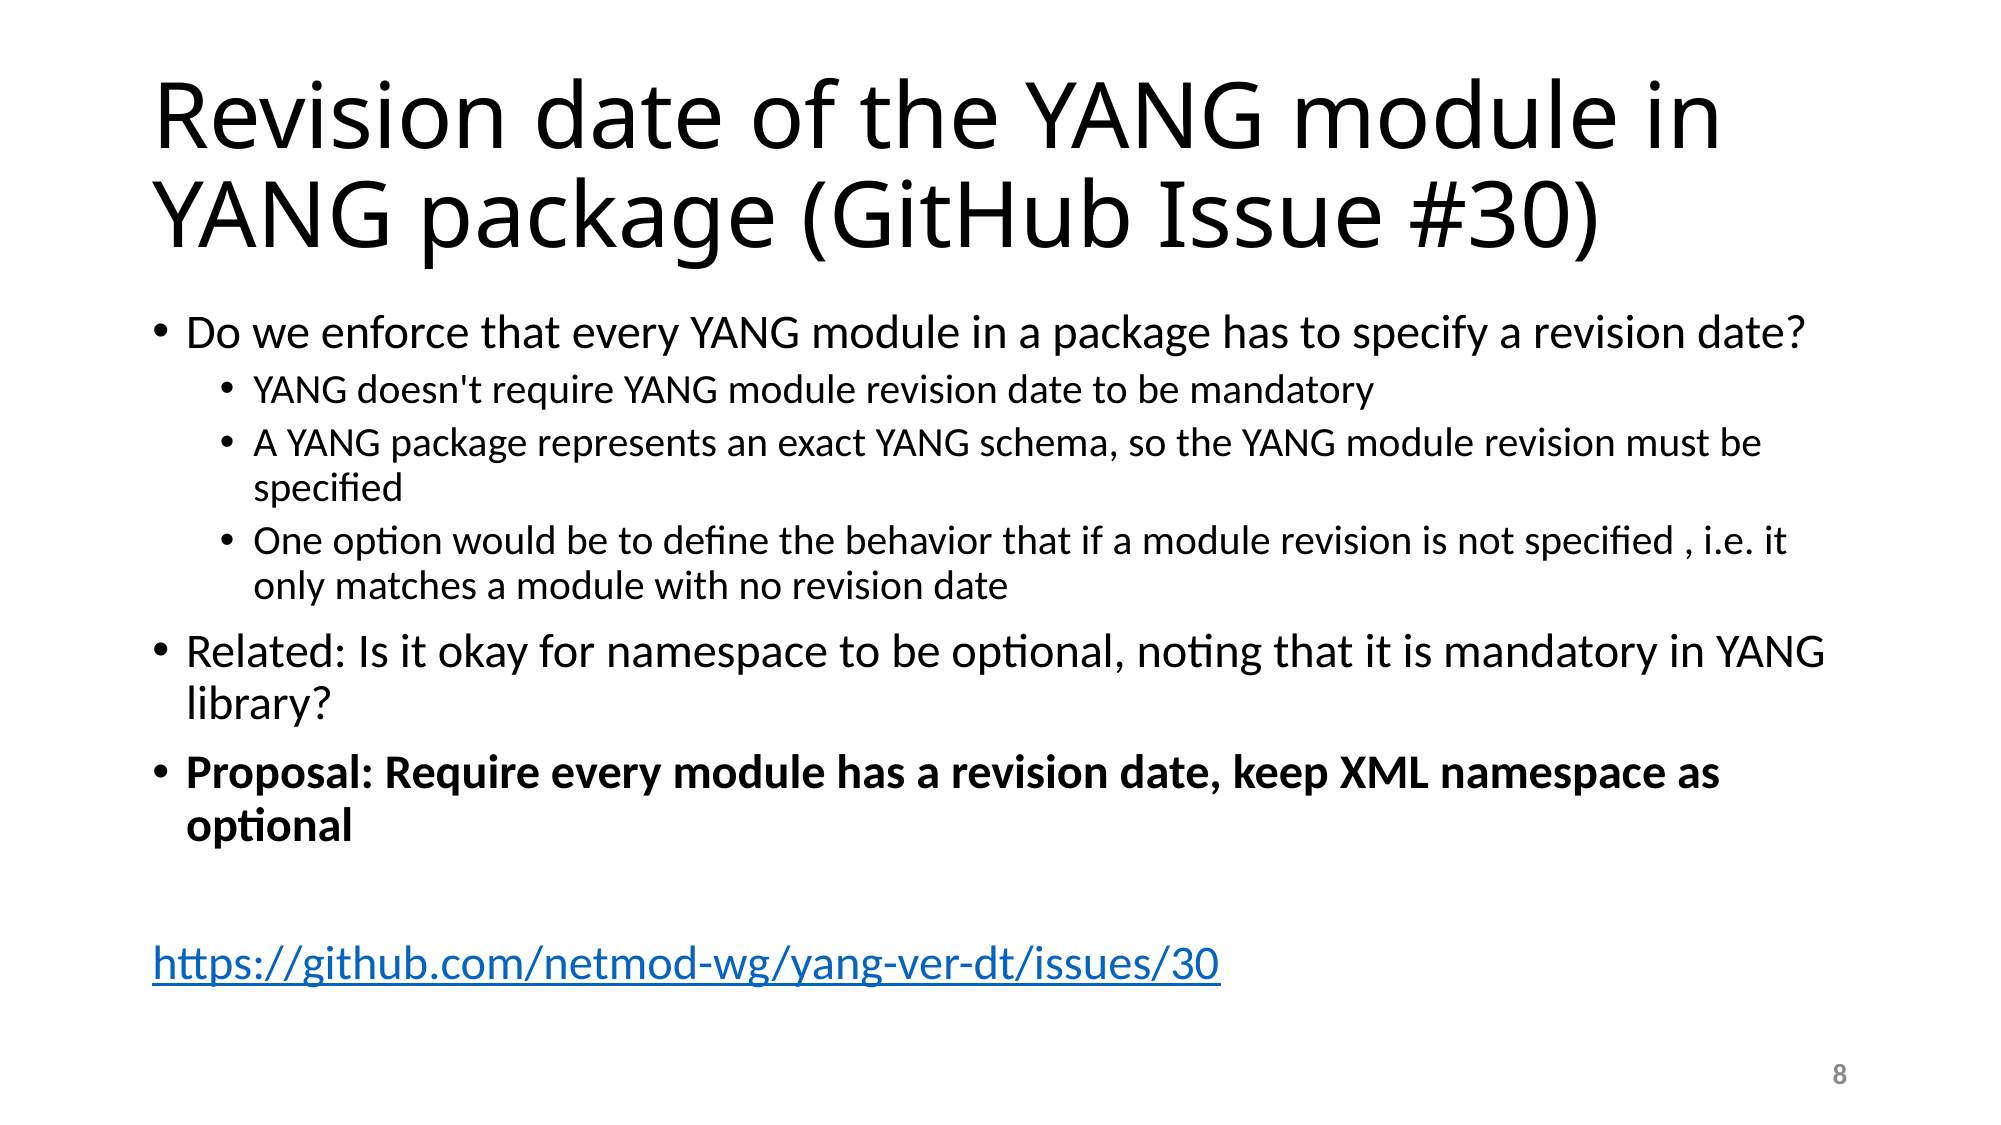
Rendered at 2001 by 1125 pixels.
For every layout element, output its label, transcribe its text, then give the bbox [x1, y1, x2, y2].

title Revision date of the YANG module in YANG package (GitHub Issue #30) [137, 59, 1863, 278]
slide_number 8 [1412, 1042, 1863, 1103]
list Do we enforce that every YANG module in a package has to specify a revision date? YANG doesn't require YANG module revision date to be mandatory A YANG package represents an exact YANG schema, so the YANG module revision must be specified One option would be to define the behavior that if a module revision is not specified , i.e. it only matches a module with no revision date Related: Is it okay for namespace to be optional, noting that it is mandatory in YANG library? Proposal: Require every module has a revision date, keep XML namespace as optional https://github.com/netmod-wg/yang-ver-dt/issues/30 [137, 299, 1863, 1014]
